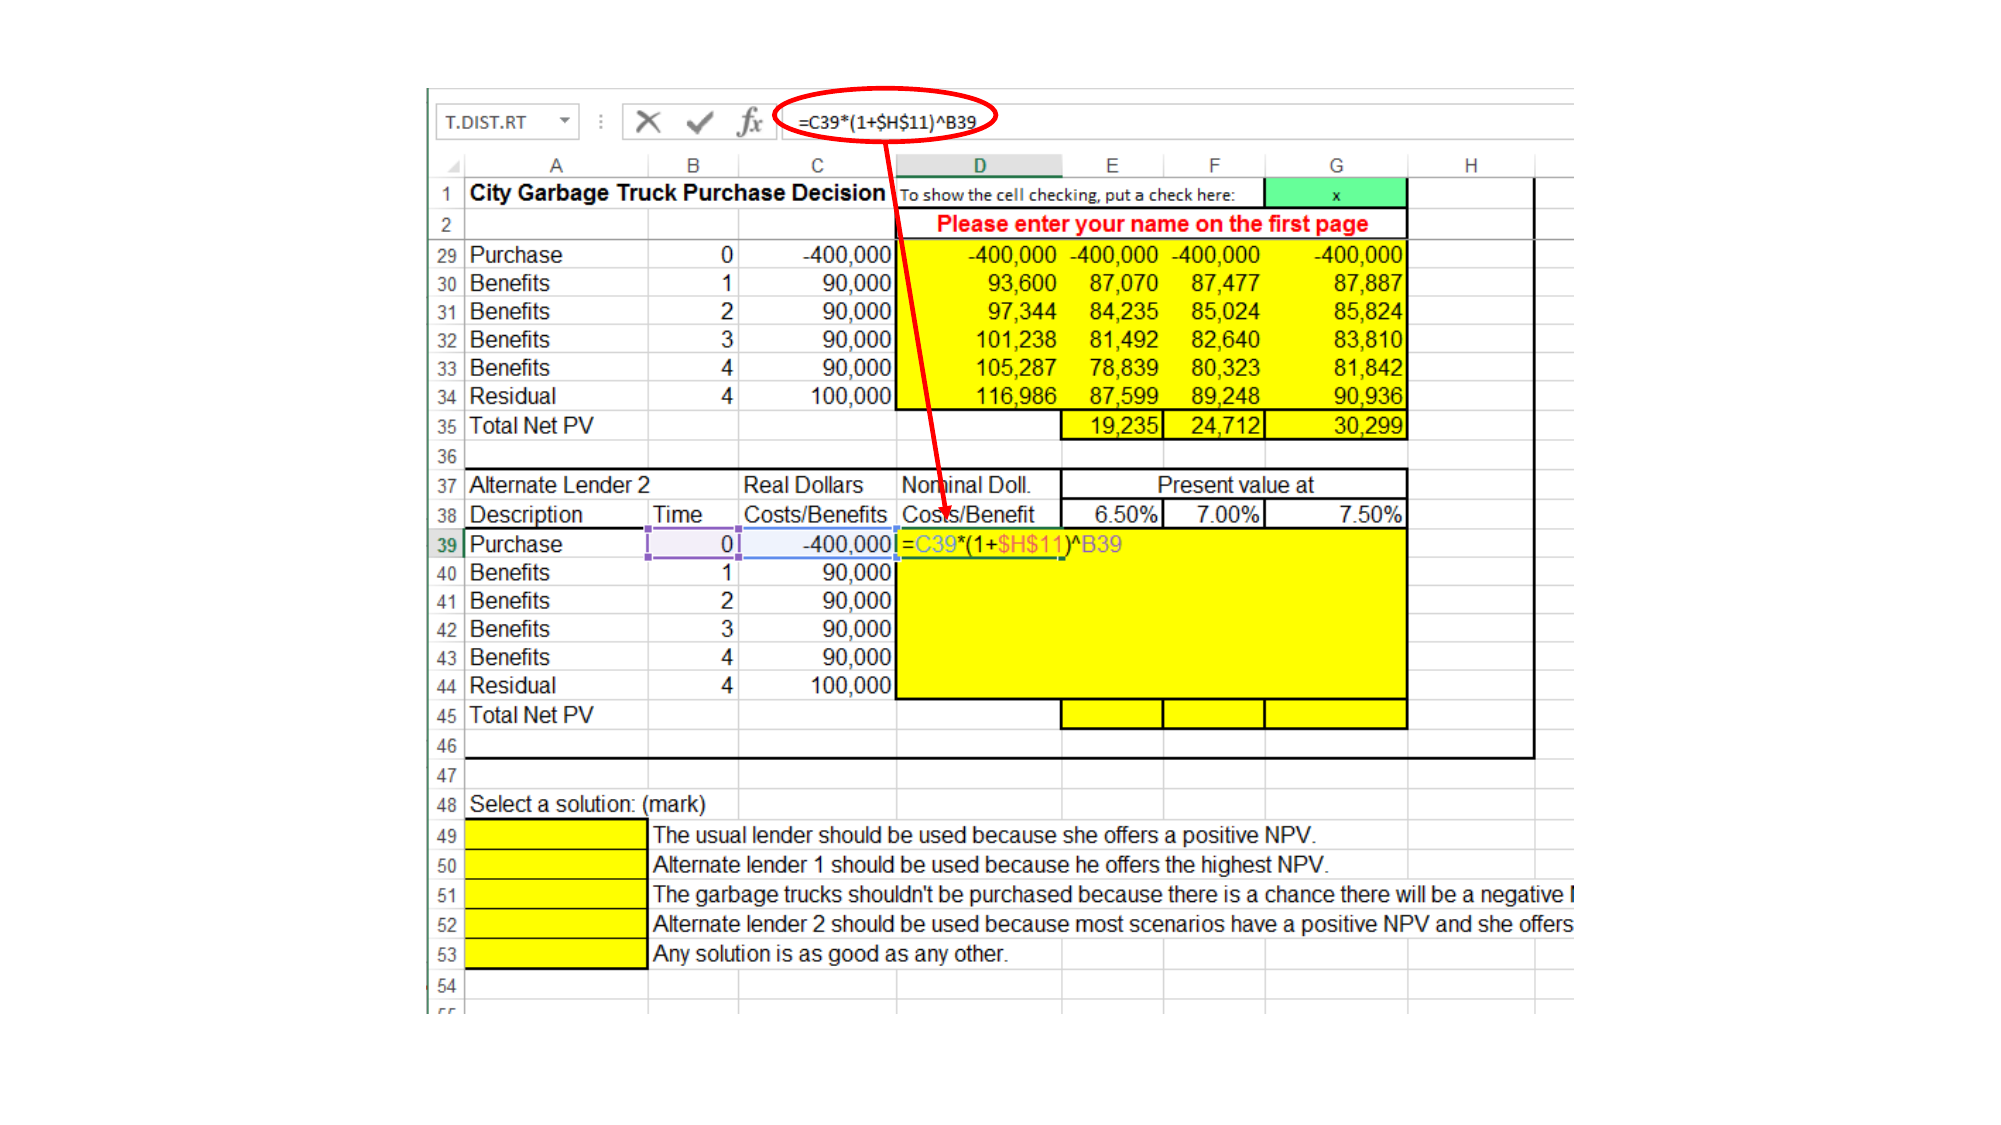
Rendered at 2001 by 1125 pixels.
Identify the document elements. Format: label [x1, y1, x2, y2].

list [426, 88, 1574, 1014]
text_box [885, 141, 948, 521]
